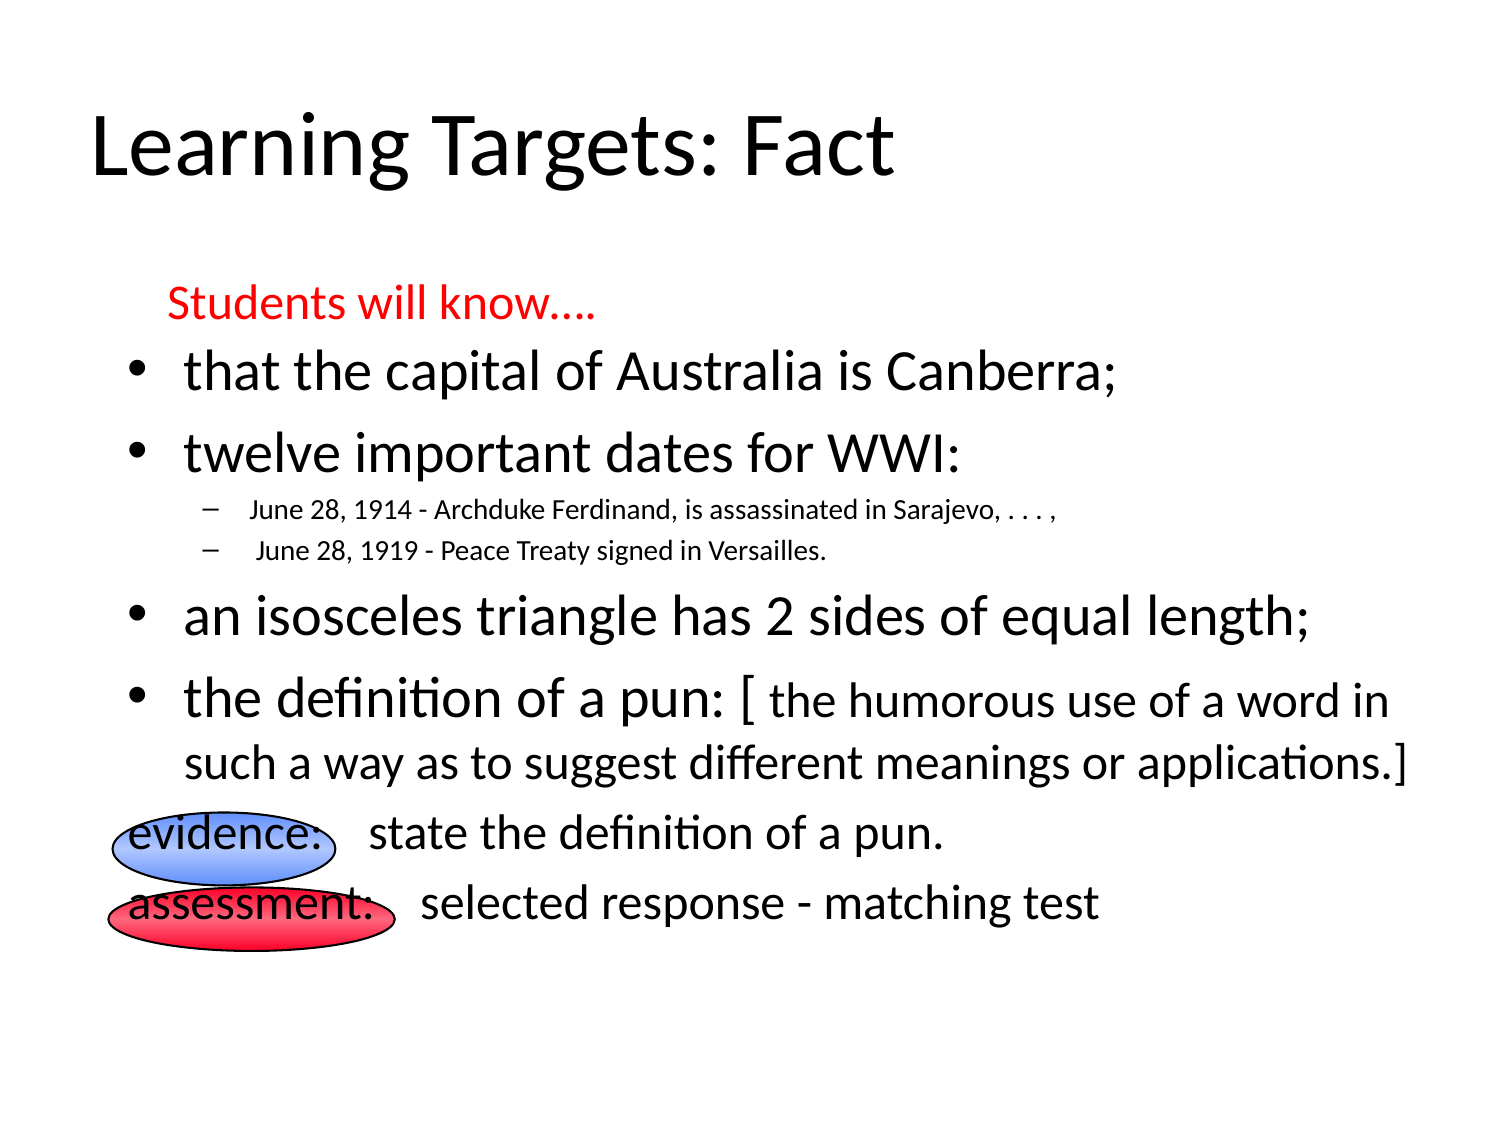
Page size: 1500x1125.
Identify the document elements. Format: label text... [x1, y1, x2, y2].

text_box Students will know…. [152, 262, 613, 324]
list that the capital of Australia is Canberra; twelve important dates for WWI: June 28, 1914 - Archduke Ferdinand, is assassinated in Sarajevo, . . . , June 28, 1919 - Peace Treaty signed in Versailles. an isosceles triangle has 2 sides of equal length; the definition of a pun: [ the humorous use of a word in such a way as to suggest different meanings or applications.] evidence: state the definition of a pun. assessment: selected response - matching test [112, 324, 1450, 1000]
title Learning Targets: Fact [75, 45, 1425, 233]
text_box [108, 912, 112, 927]
